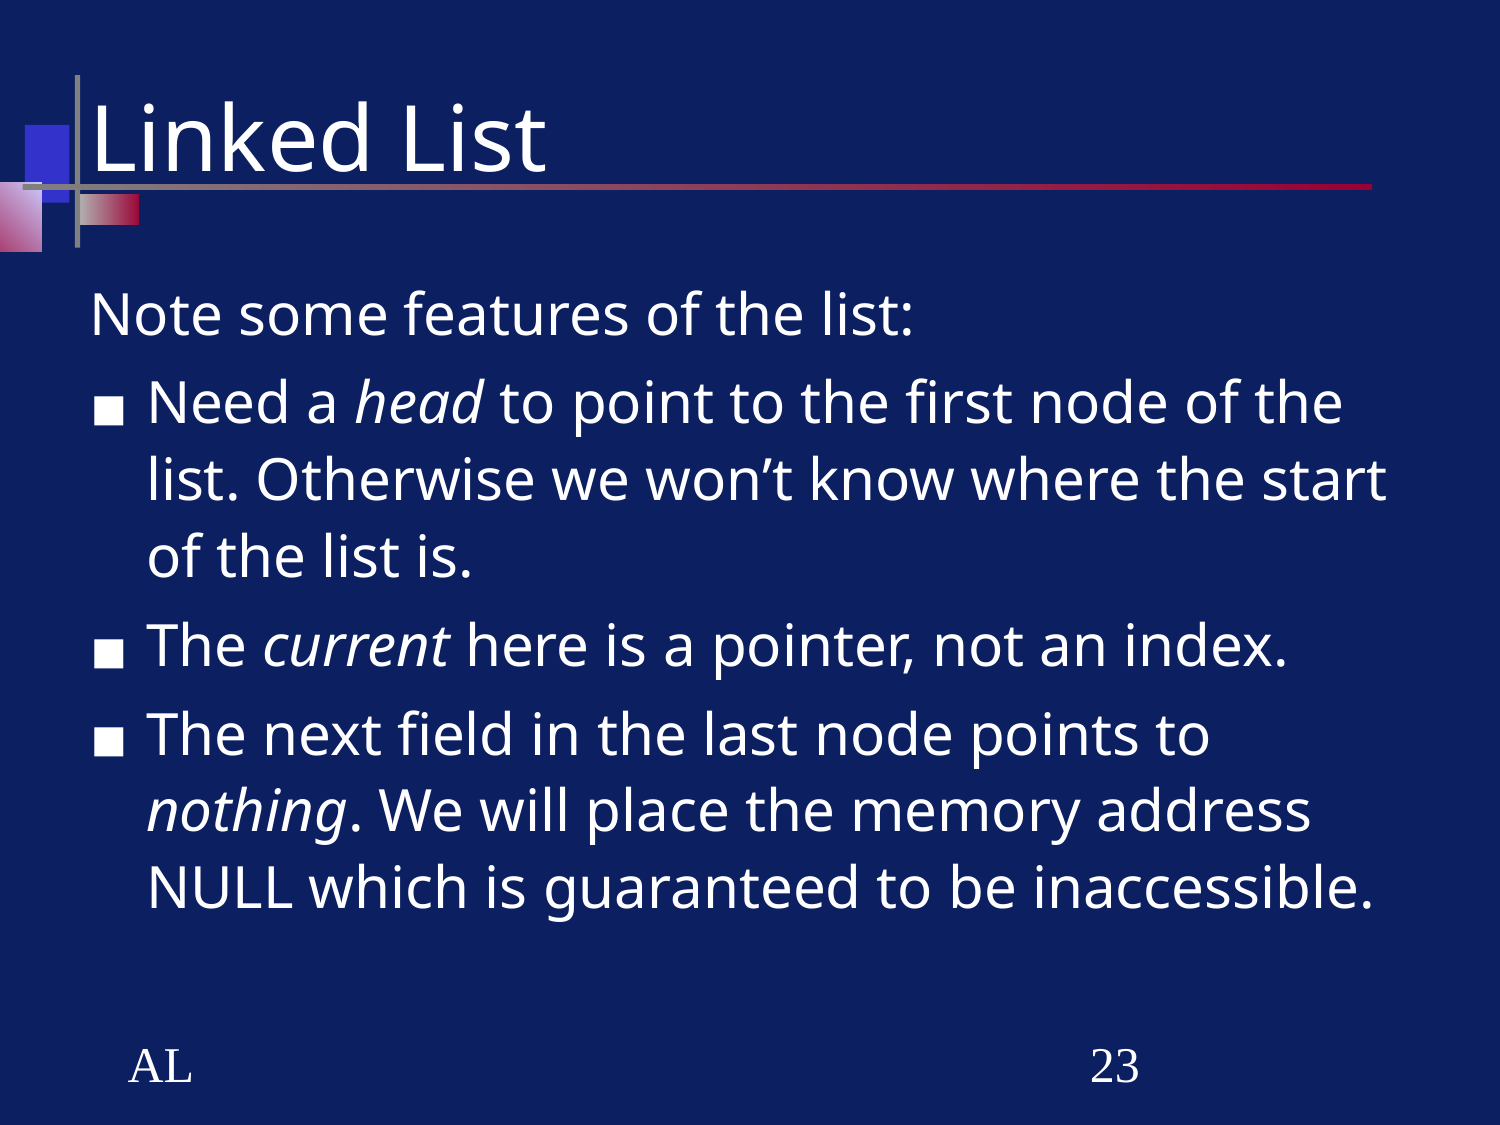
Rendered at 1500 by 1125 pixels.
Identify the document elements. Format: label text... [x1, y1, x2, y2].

slide_number ‹#› [1074, 1038, 1388, 1100]
title Linked List [74, 59, 1425, 210]
slide_number AL [112, 1038, 425, 1100]
list Note some features of the list: Need a head to point to the first node of the list. Otherwise we won’t know where the start of the list is. The current here is a pointer, not an index. The next field in the last node points to nothing. We will place the memory address NULL which is guaranteed to be inaccessible. [74, 262, 1425, 1038]
